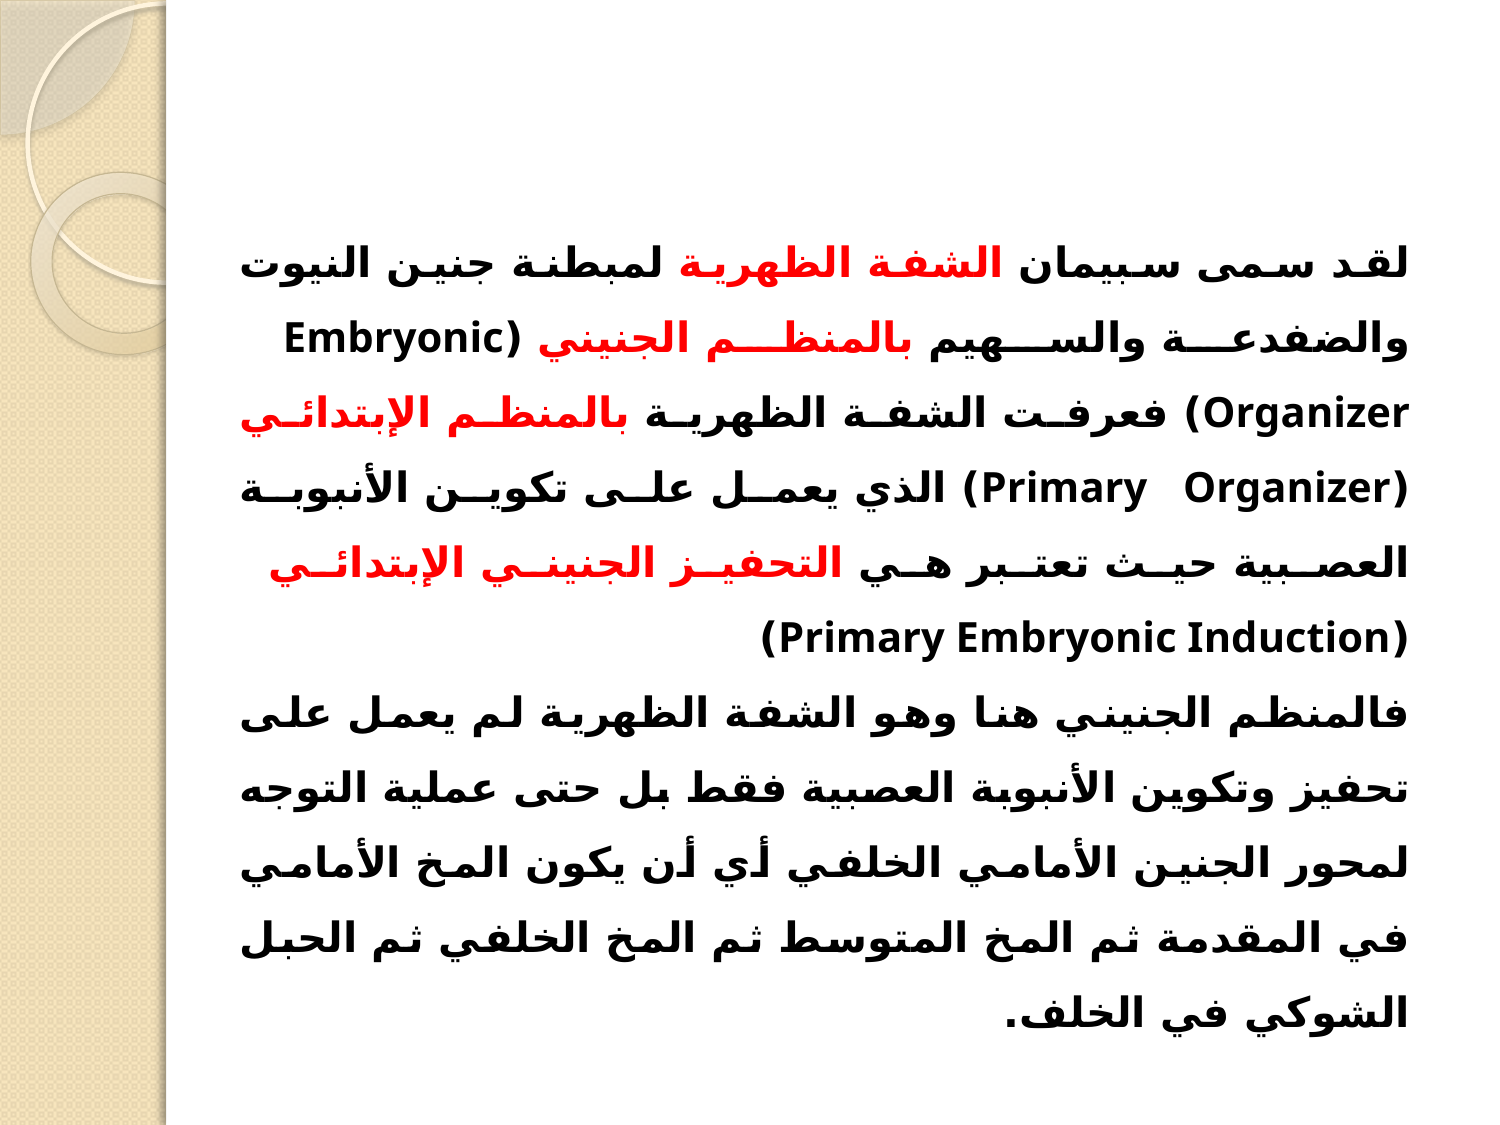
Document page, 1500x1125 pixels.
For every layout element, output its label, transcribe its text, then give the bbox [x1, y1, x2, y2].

text_box لقد سمى سبيمان الشفة الظهرية لمبطنة جنين النيوت والضفدعة والسهيم بالمنظم الجنيني (Embryonic Organizer) فعرفت الشفة الظهرية بالمنظم الإبتدائي (Primary Organizer) الذي يعمل على تكوين الأنبوبة العصبية حيث تعتبر هي التحفيز الجنيني الإبتدائي (Primary Embryonic Induction) فالمنظم الجنيني هنا وهو الشفة الظهرية لم يعمل على تحفيز وتكوين الأنبوبة العصبية فقط بل حتى عملية التوجه لمحور الجنين الأمامي الخلفي أي أن يكون المخ الأمامي في المقدمة ثم المخ المتوسط ثم المخ الخلفي ثم الحبل الشوكي في الخلف. [224, 203, 1425, 1044]
